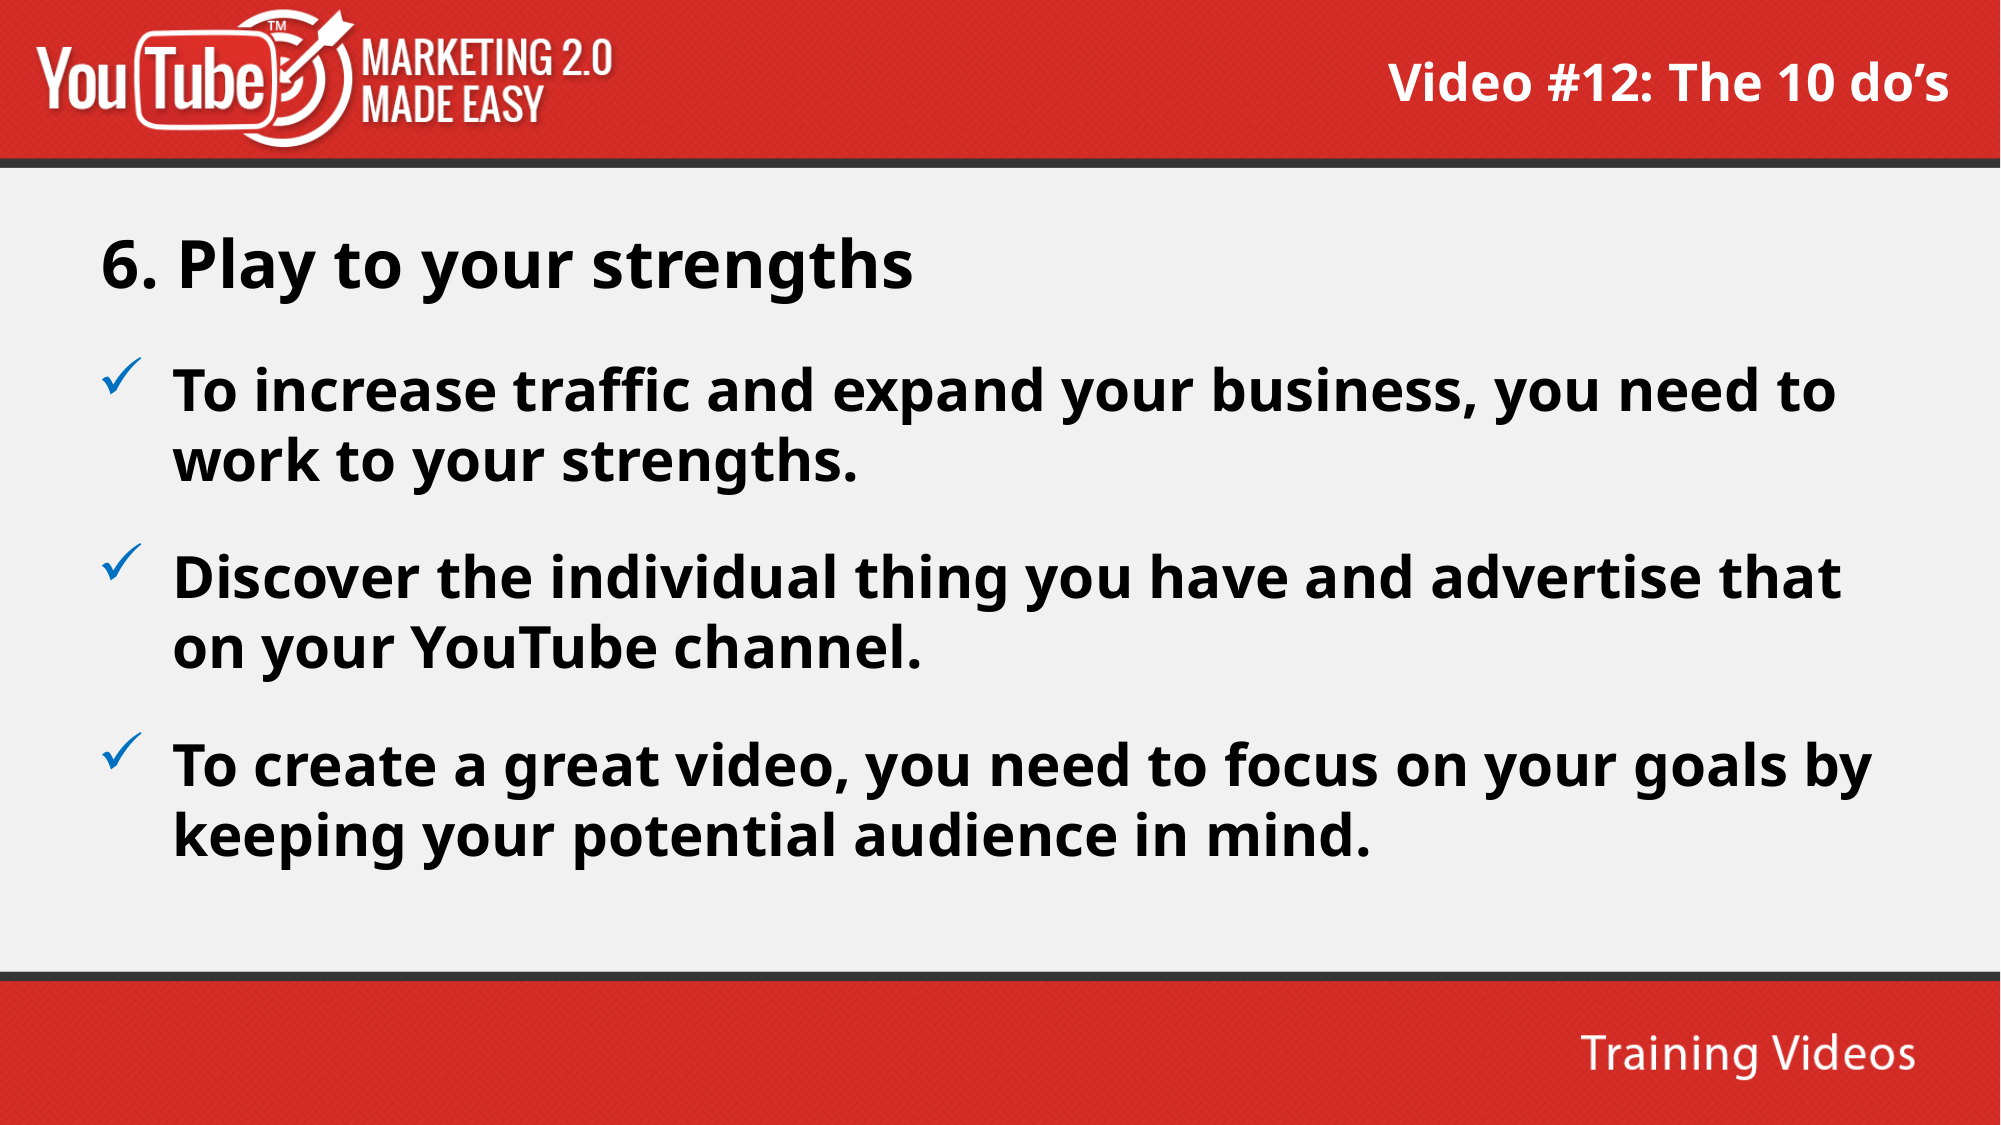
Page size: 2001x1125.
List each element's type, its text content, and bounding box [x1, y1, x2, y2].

text_box Discover the individual thing you have and advertise that on your YouTube channel. [82, 532, 1935, 688]
text_box Video #12: The 10 do’s [899, 41, 1979, 119]
text_box To create a great video, you need to focus on your goals by keeping your potential audience in mind. [82, 720, 1908, 876]
text_box 6. Play to your strengths [69, 214, 1907, 309]
picture [0, 0, 2001, 1125]
text_box To increase traffic and expand your business, you need to work to your strengths. [82, 346, 1937, 501]
